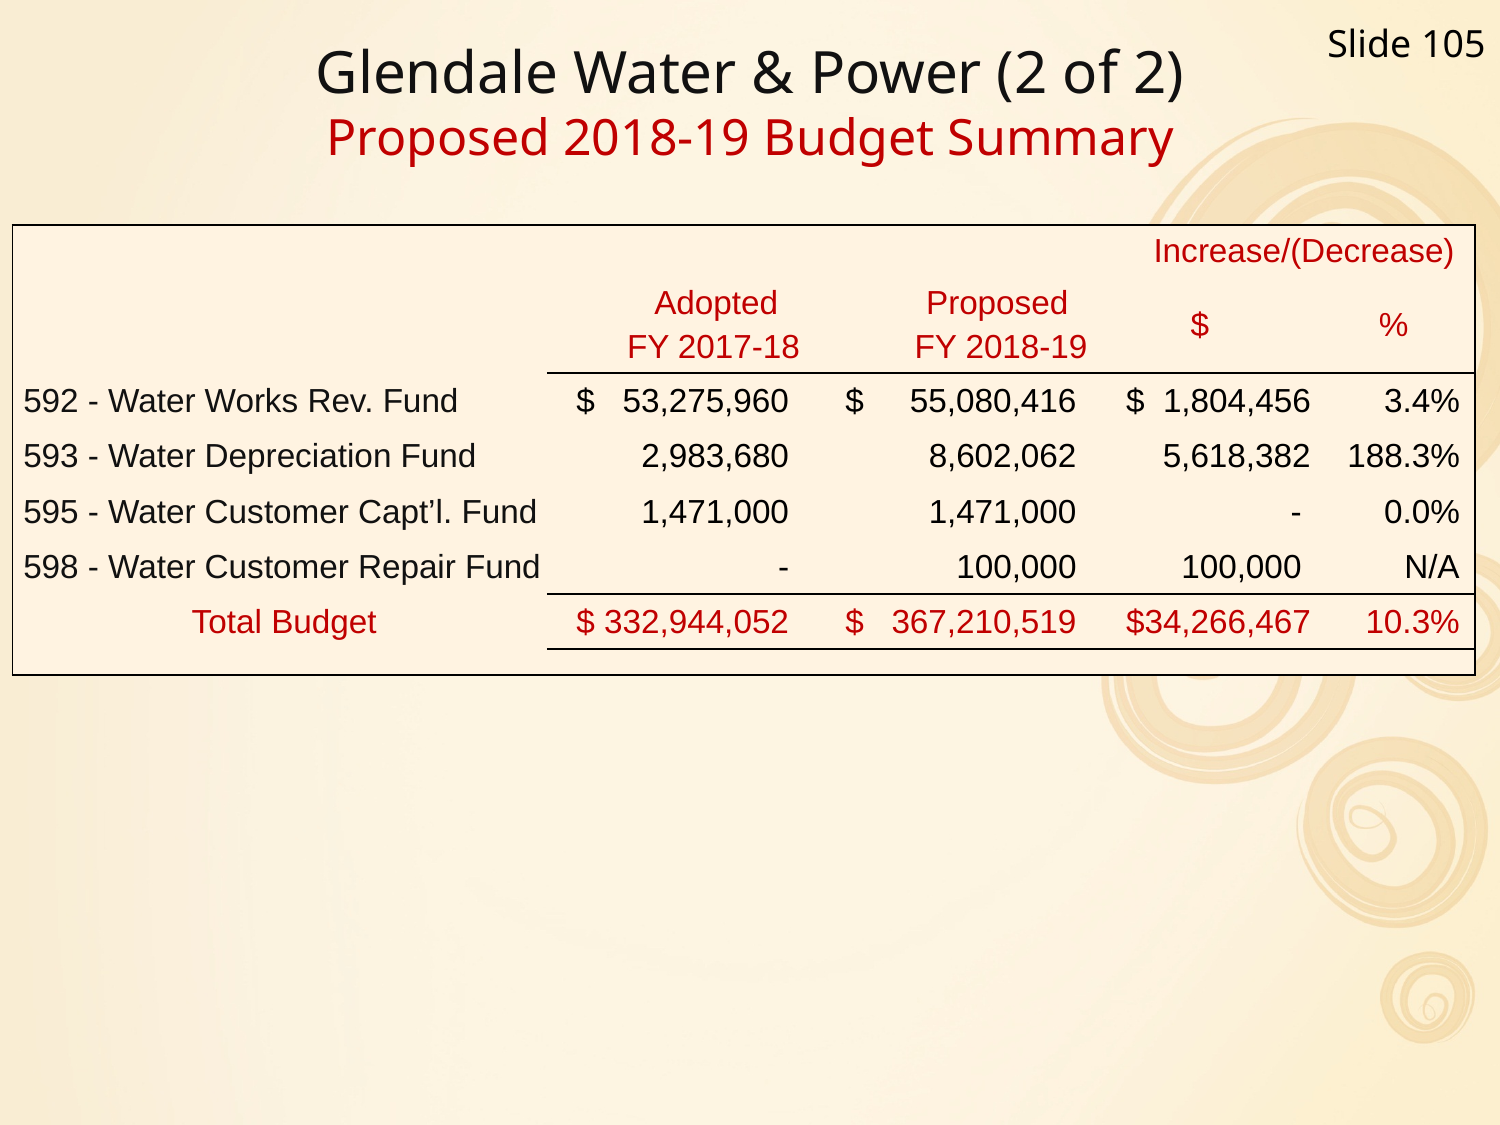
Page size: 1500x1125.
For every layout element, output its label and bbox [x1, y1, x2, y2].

title [50, 50, 1450, 150]
picture [0, 0, 1500, 1125]
table_header [13, 226, 1474, 372]
slide_number [1312, 12, 1500, 88]
table_cell [1087, 277, 1474, 372]
table_cell [13, 277, 1474, 674]
